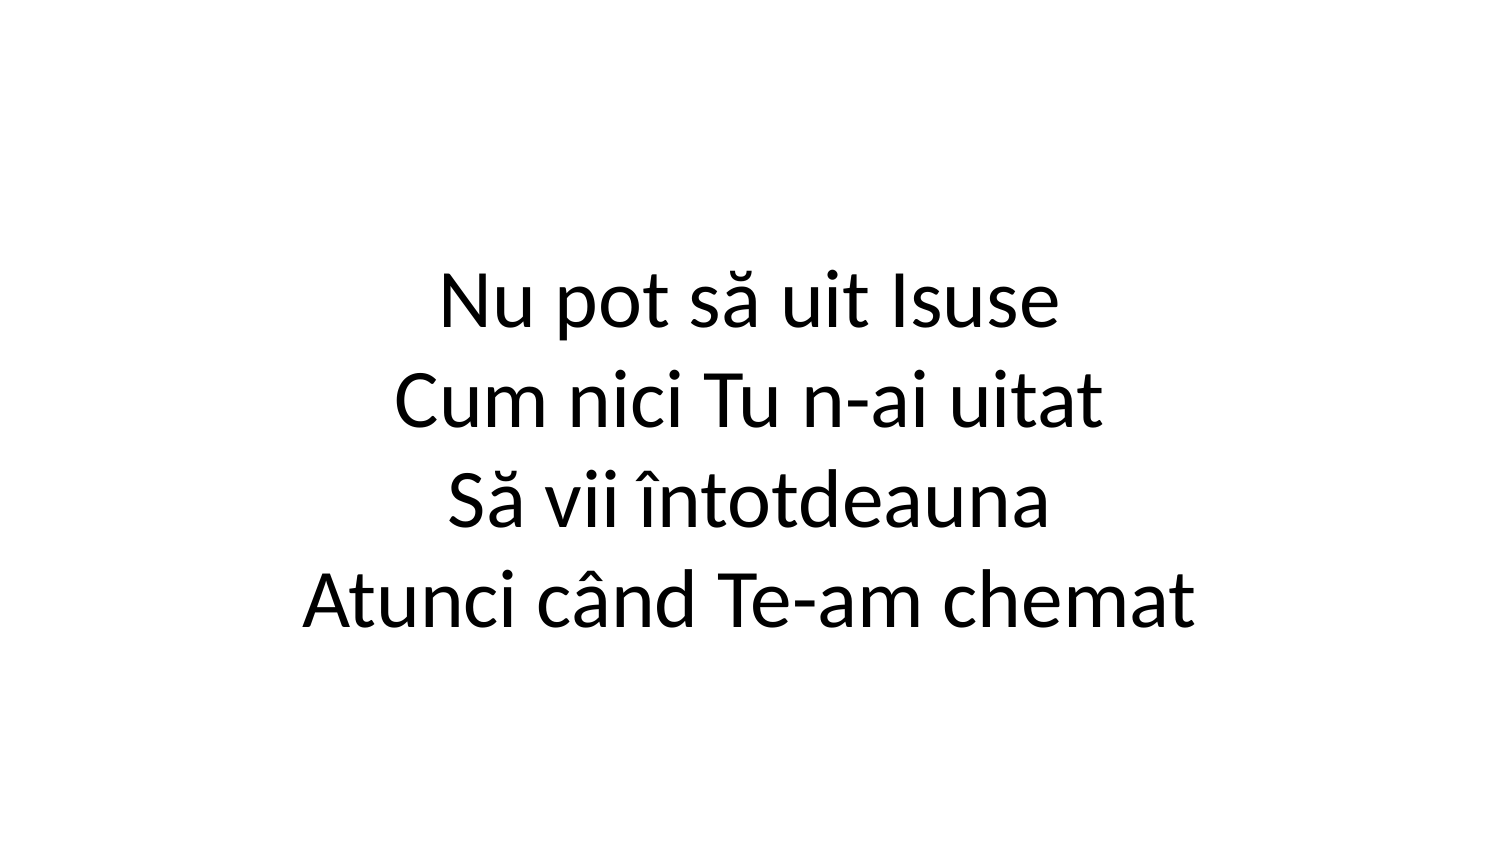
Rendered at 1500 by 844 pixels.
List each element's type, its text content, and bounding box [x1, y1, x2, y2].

text_box Nu pot să uit Isuse Cum nici Tu n-ai uitat Să vii întotdeauna Atunci când Te-am chemat [287, 192, 1213, 652]
